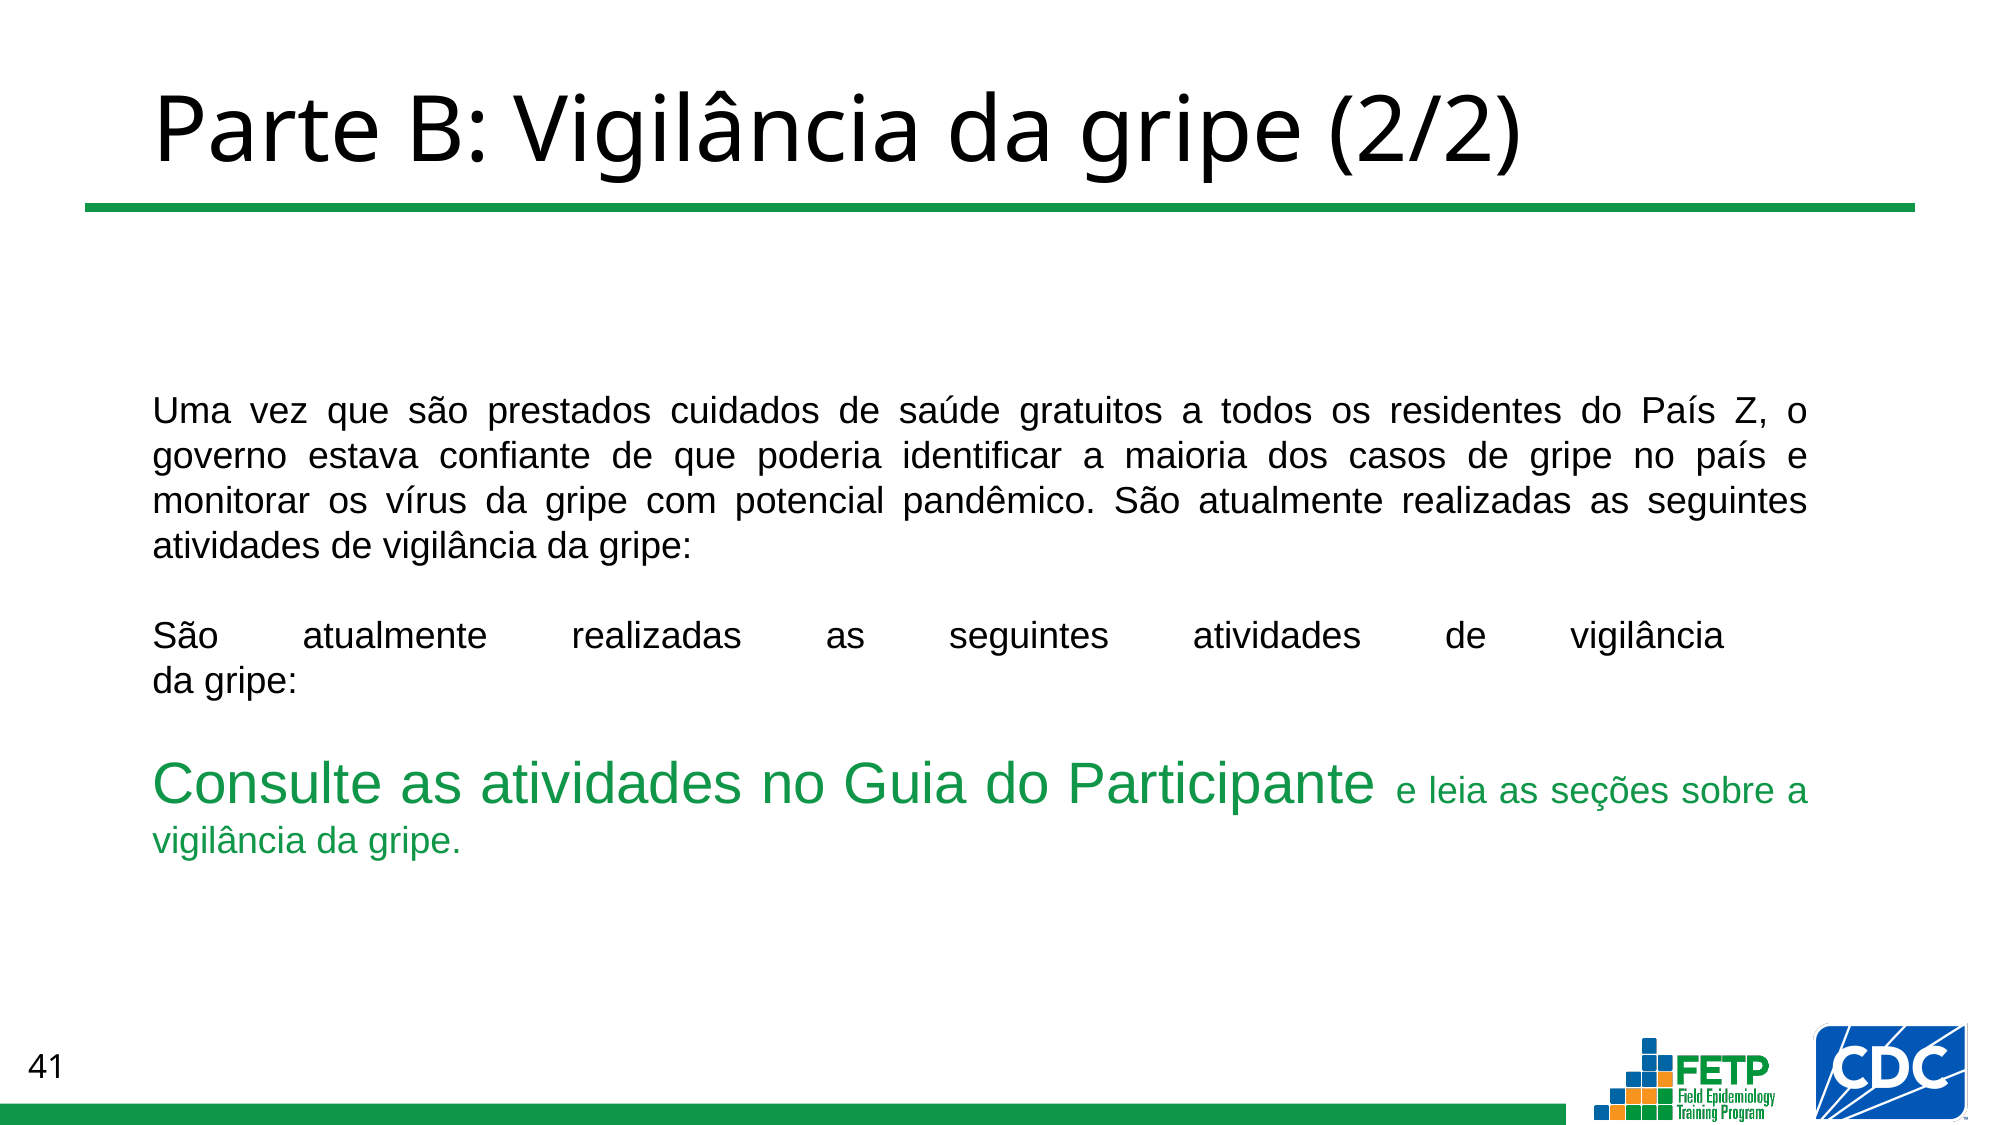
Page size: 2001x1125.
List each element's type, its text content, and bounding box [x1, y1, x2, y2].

picture [1813, 1023, 1968, 1122]
title Parte B: Vigilância da gripe (2/2) [137, 75, 1863, 207]
list Uma vez que são prestados cuidados de saúde gratuitos a todos os residentes do País Z, o governo estava confiante de que poderia identificar a maioria dos casos de gripe no país e monitorar os vírus da gripe com potencial pandêmico. São atualmente realizadas as seguintes atividades de vigilância da gripe: São atualmente realizadas as seguintes atividades de vigilância da gripe: Consulte as atividades no Guia do Participante e leia as seções sobre a vigilância da gripe. [137, 242, 1823, 1004]
picture [1594, 1038, 1775, 1122]
